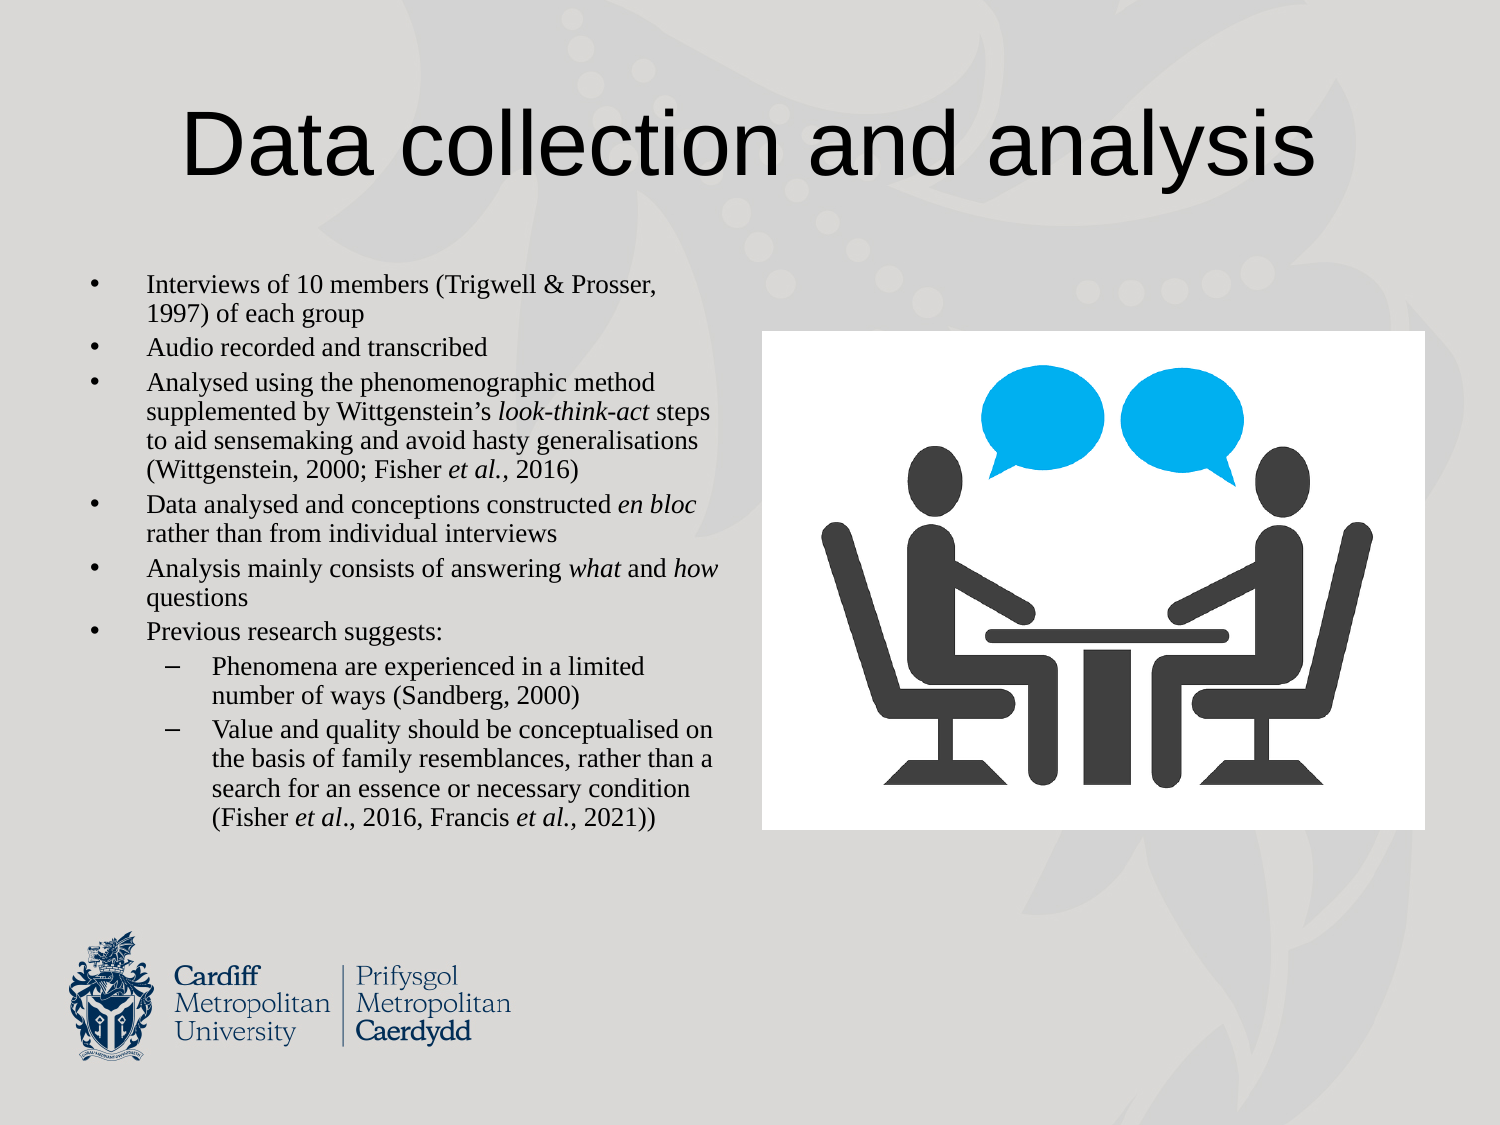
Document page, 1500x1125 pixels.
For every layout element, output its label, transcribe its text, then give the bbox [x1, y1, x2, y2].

list Interviews of 10 members (Trigwell & Prosser, 1997) of each group Audio recorded and transcribed Analysed using the phenomenographic method supplemented by Wittgenstein’s look-think-act steps to aid sensemaking and avoid hasty generalisations (Wittgenstein, 2000; Fisher et al., 2016) Data analysed and conceptions constructed en bloc rather than from individual interviews Analysis mainly consists of answering what and how questions Previous research suggests: Phenomena are experienced in a limited number of ways (Sandberg, 2000) Value and quality should be conceptualised on the basis of family resemblances, rather than a search for an essence or necessary condition (Fisher et al., 2016, Francis et al., 2021)) [75, 262, 738, 899]
title Data collection and analysis [75, 45, 1425, 233]
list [762, 330, 1426, 830]
picture [0, 0, 1500, 1125]
